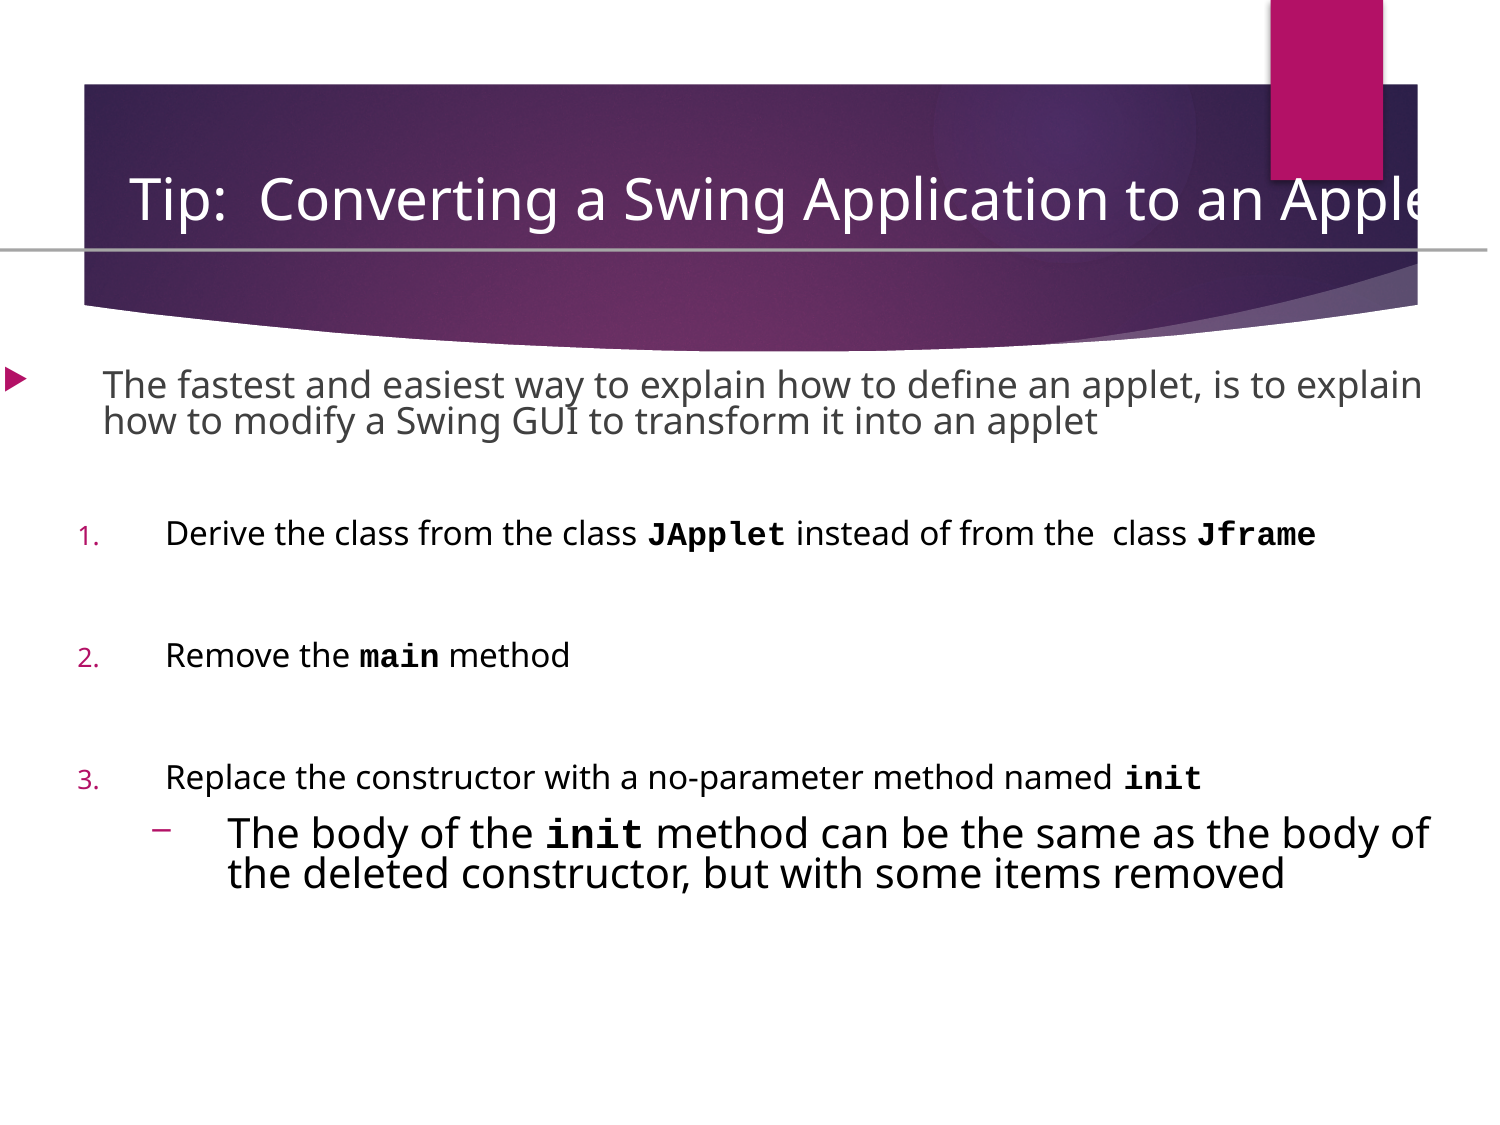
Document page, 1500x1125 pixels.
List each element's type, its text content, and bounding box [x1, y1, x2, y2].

list The fastest and easiest way to explain how to define an applet, is to explain how to modify a Swing GUI to transform it into an applet Derive the class from the class JApplet instead of from the class Jframe Remove the main method Replace the constructor with a no-parameter method named init The body of the init method can be the same as the body of the deleted constructor, but with some items removed [0, 362, 1488, 1125]
title Tip: Converting a Swing Application to an Applet [50, 145, 1500, 250]
